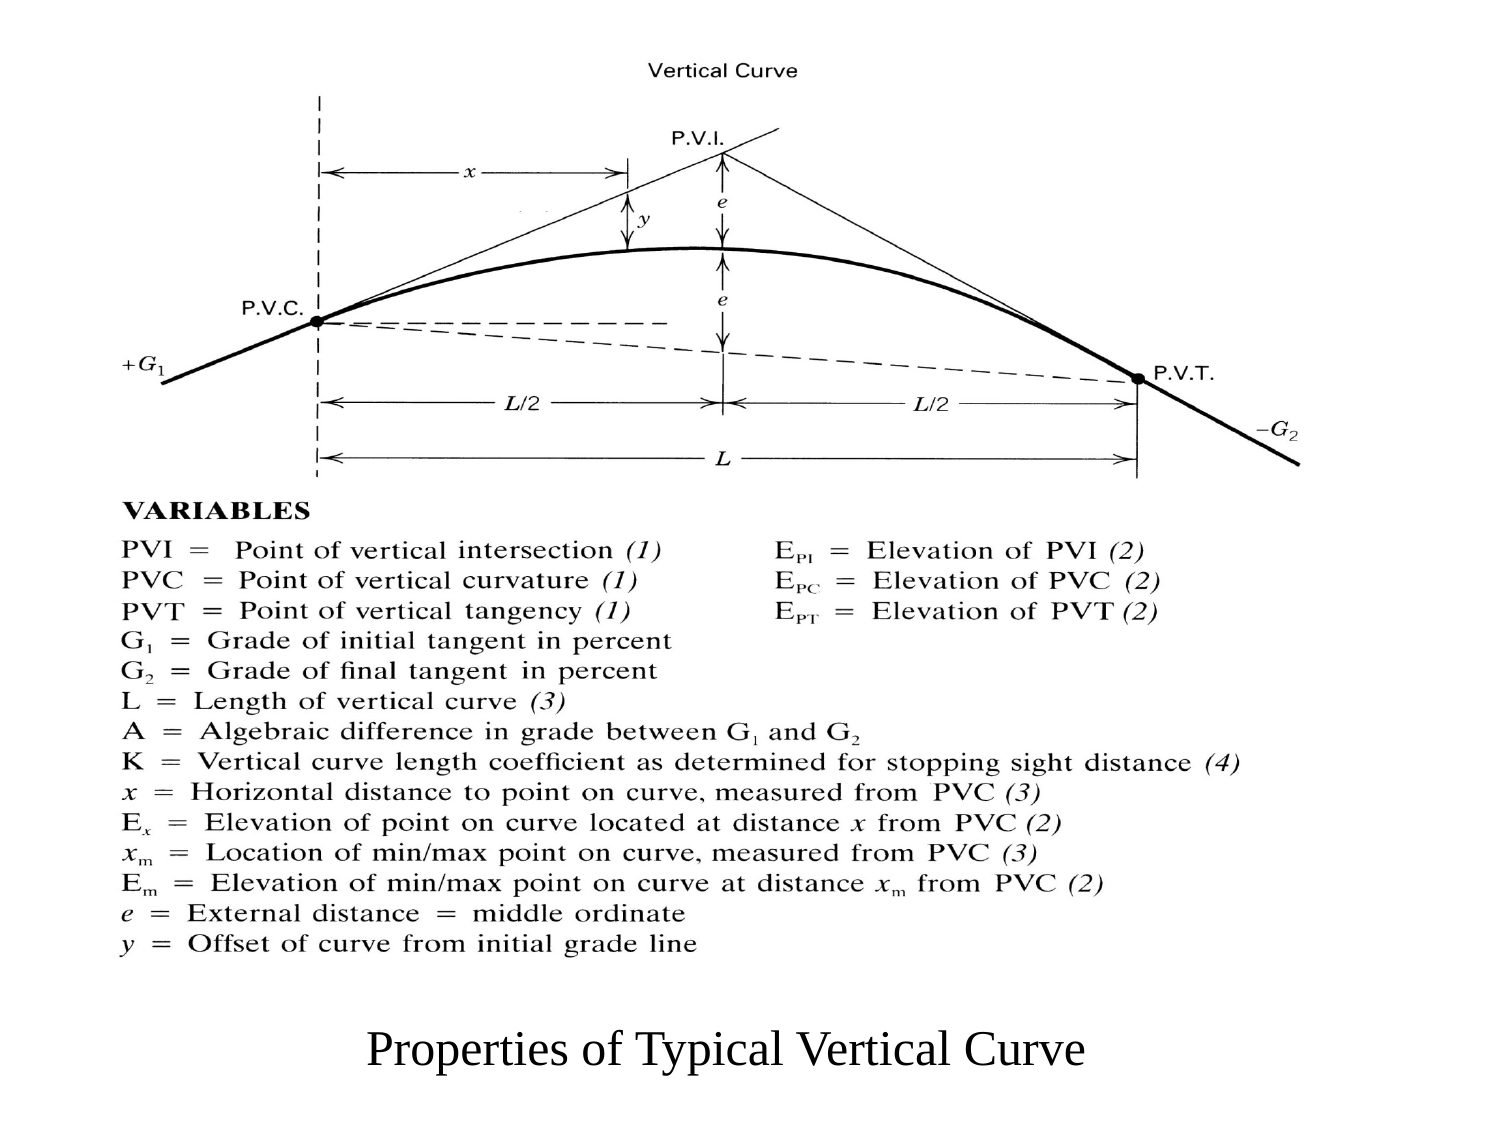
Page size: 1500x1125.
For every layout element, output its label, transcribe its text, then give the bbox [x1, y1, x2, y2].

text_box Properties of Typical Vertical Curve [222, 1007, 1231, 1083]
picture [105, 58, 1306, 973]
